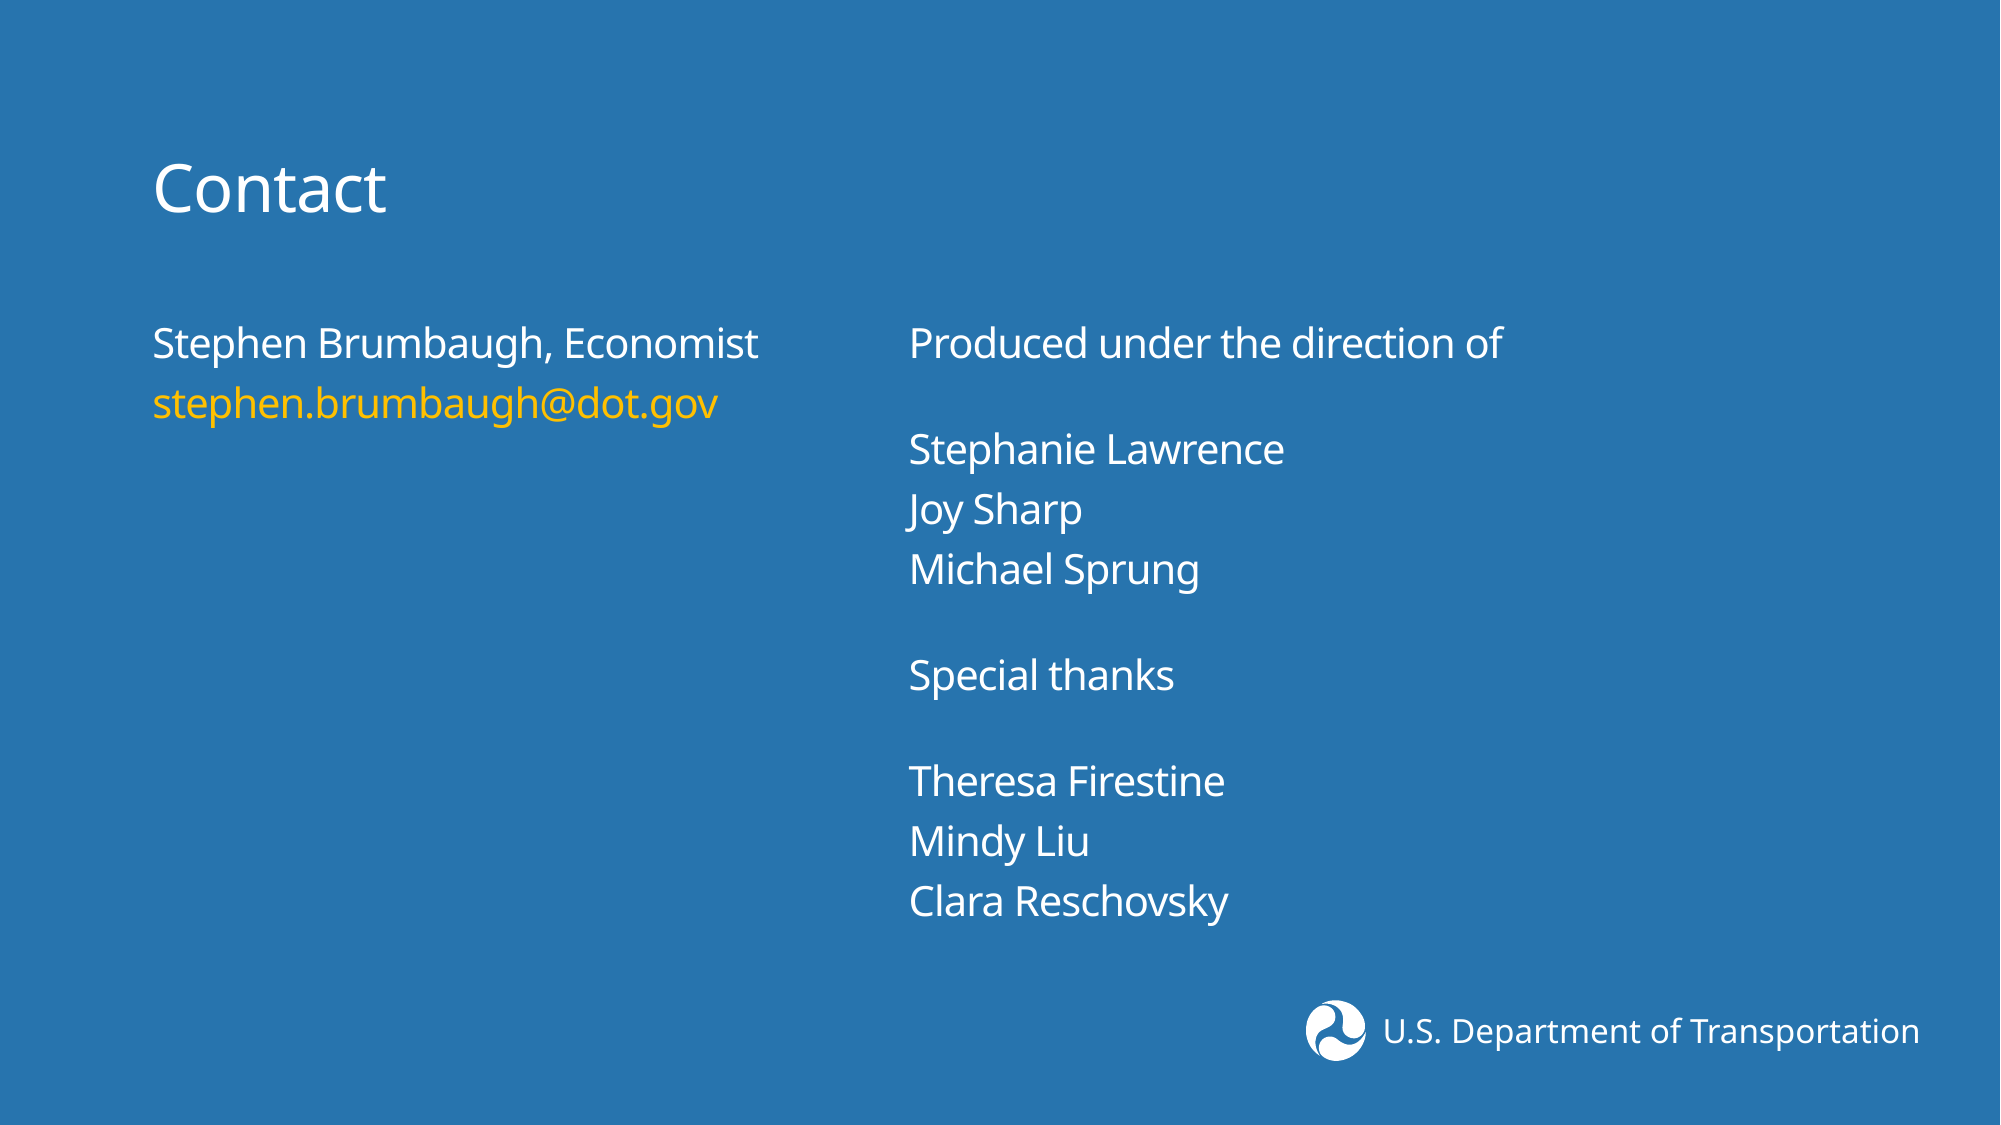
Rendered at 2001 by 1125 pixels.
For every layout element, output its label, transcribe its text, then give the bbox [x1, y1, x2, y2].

title Contact [137, 100, 1863, 271]
list Stephen Brumbaugh, Economist stephen.brumbaugh@dot.gov [137, 299, 859, 1014]
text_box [1305, 1000, 1366, 1061]
list Produced under the direction of Stephanie Lawrence Joy Sharp Michael Sprung Special thanks Theresa Firestine Mindy Liu Clara Reschovsky [893, 299, 1863, 1014]
text_box U.S. Department of Transportation [1367, 1002, 1946, 1058]
